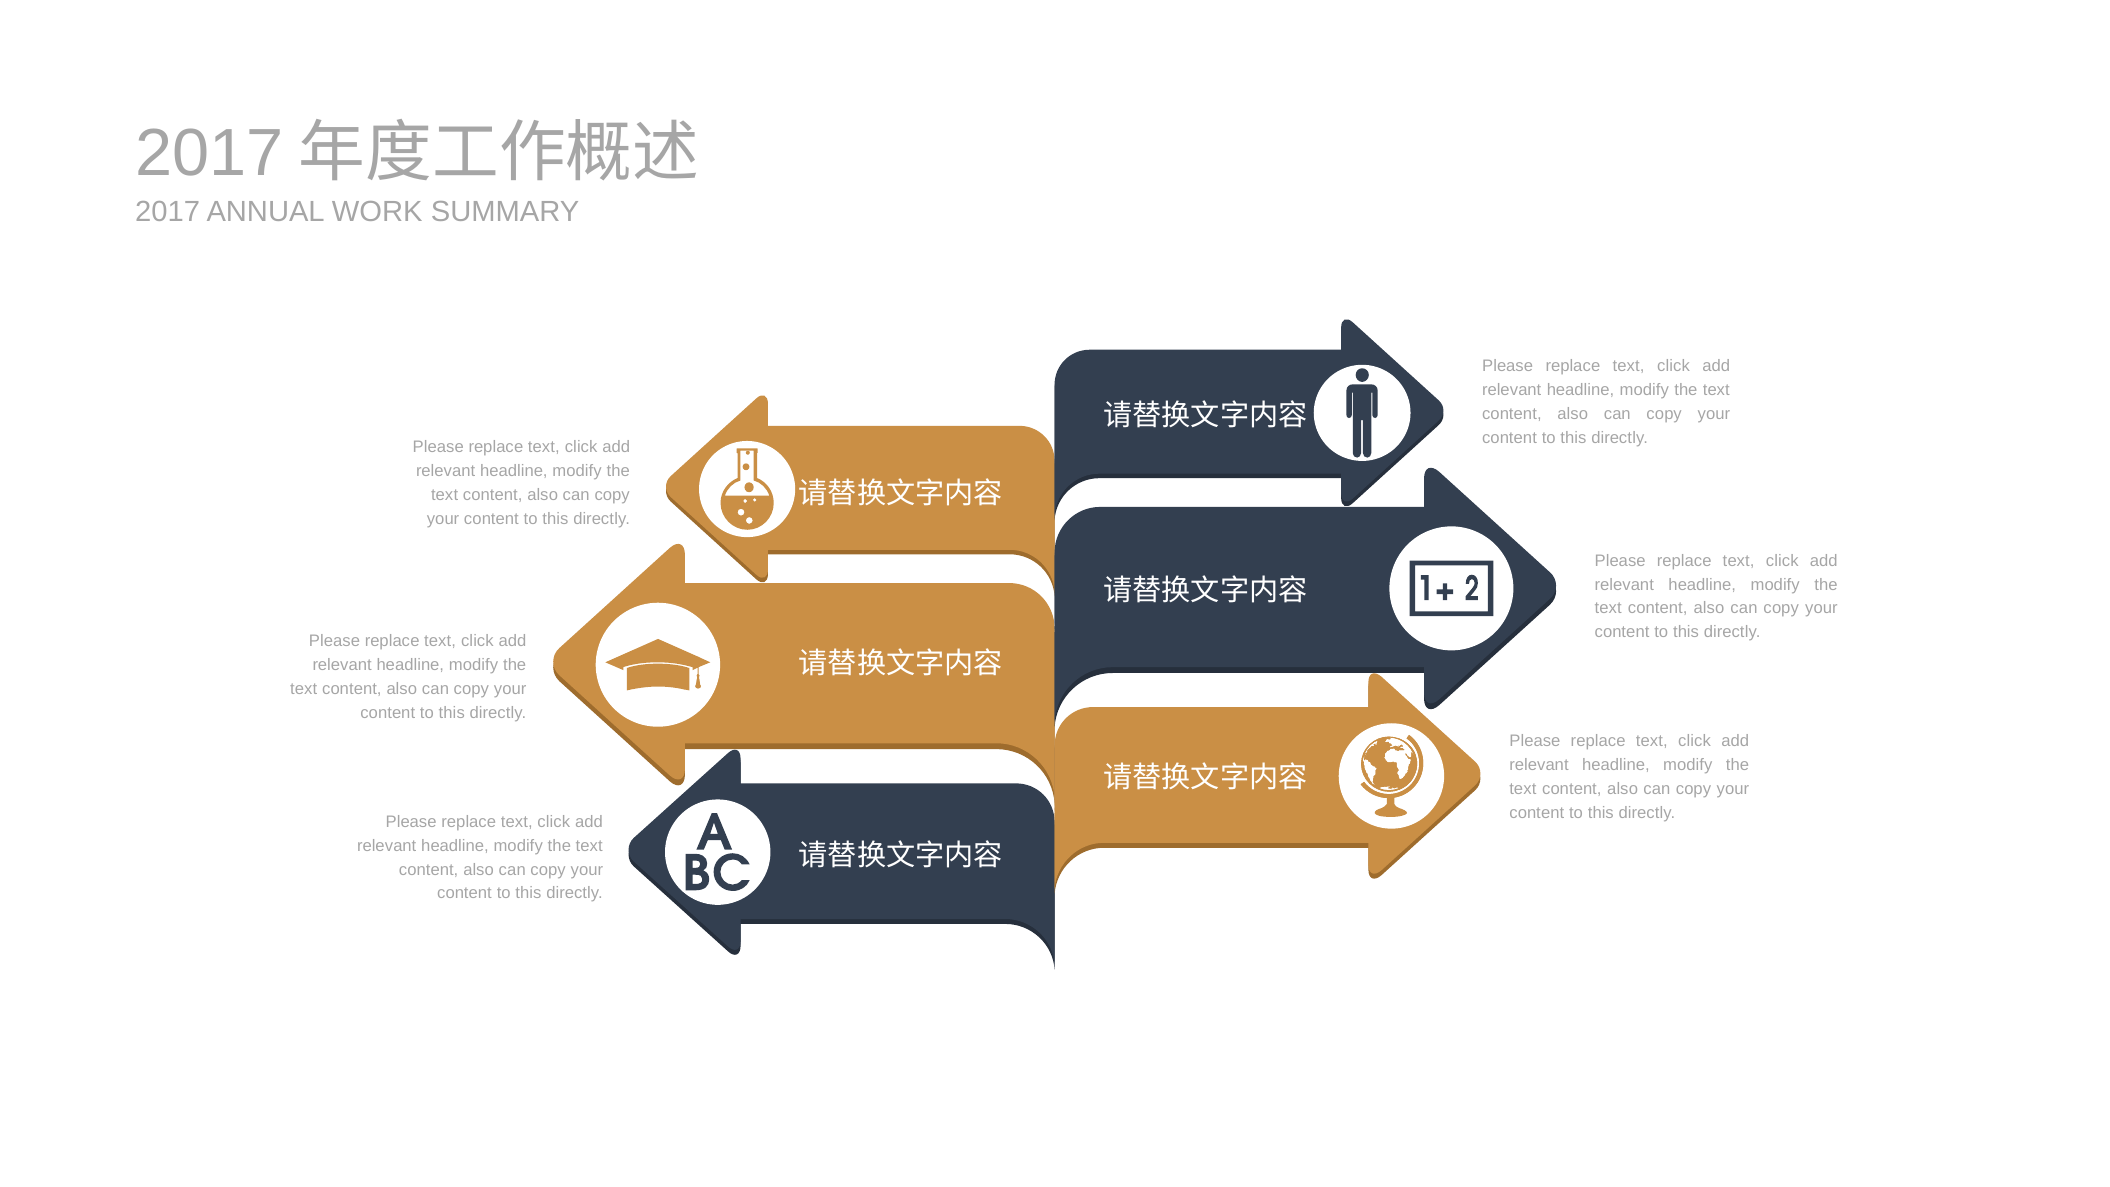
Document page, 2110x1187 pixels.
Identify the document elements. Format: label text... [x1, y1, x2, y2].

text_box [664, 799, 771, 905]
text_box Please replace text, click add relevant headline, modify the text content, also can copy your content to this directly. [1488, 715, 1771, 833]
text_box Please replace text, click add relevant headline, modify the text content, also can copy your content to this directly. [1573, 535, 1859, 652]
text_box 2017年度工作概述 [135, 108, 783, 189]
text_box Please replace text, click add relevant headline, modify the text content, also can copy your content to this directly. [373, 421, 652, 539]
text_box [1054, 464, 1559, 728]
text_box Please replace text, click add relevant headline, modify the text content, also can copy your content to this directly. [1461, 340, 1752, 458]
text_box Please replace text, click add relevant headline, modify the text content, also can copy your content to this directly. [319, 796, 625, 913]
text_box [1389, 526, 1514, 651]
text_box 2017 ANNUAL WORK SUMMARY [135, 191, 596, 227]
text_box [1054, 316, 1446, 464]
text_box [626, 804, 1055, 970]
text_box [664, 392, 1054, 540]
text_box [551, 540, 1054, 804]
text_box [1313, 364, 1411, 461]
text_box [595, 602, 721, 727]
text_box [1338, 723, 1445, 829]
text_box Please replace text, click add relevant headline, modify the text content, also can copy your content to this directly. [261, 615, 548, 733]
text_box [1054, 728, 1483, 894]
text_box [699, 440, 796, 538]
